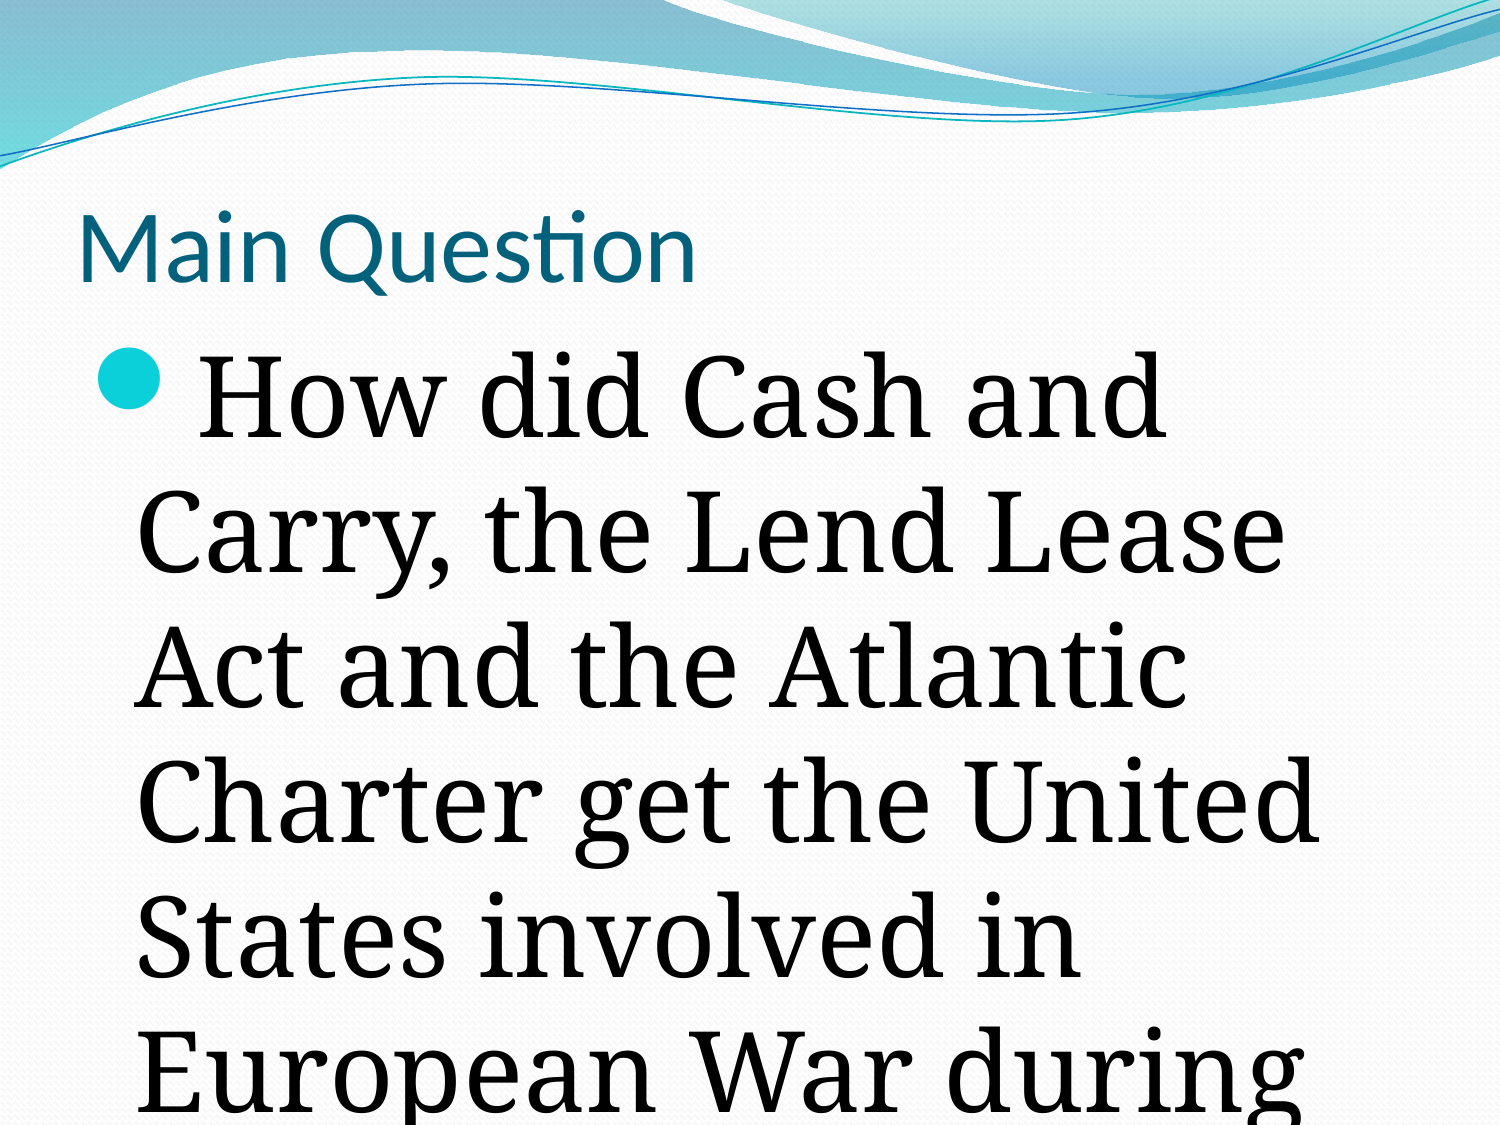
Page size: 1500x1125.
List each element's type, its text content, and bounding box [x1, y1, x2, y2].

title Main Question [75, 115, 1425, 303]
list How did Cash and Carry, the Lend Lease Act and the Atlantic Charter get the United States involved in European War during World War II? [75, 317, 1425, 1038]
